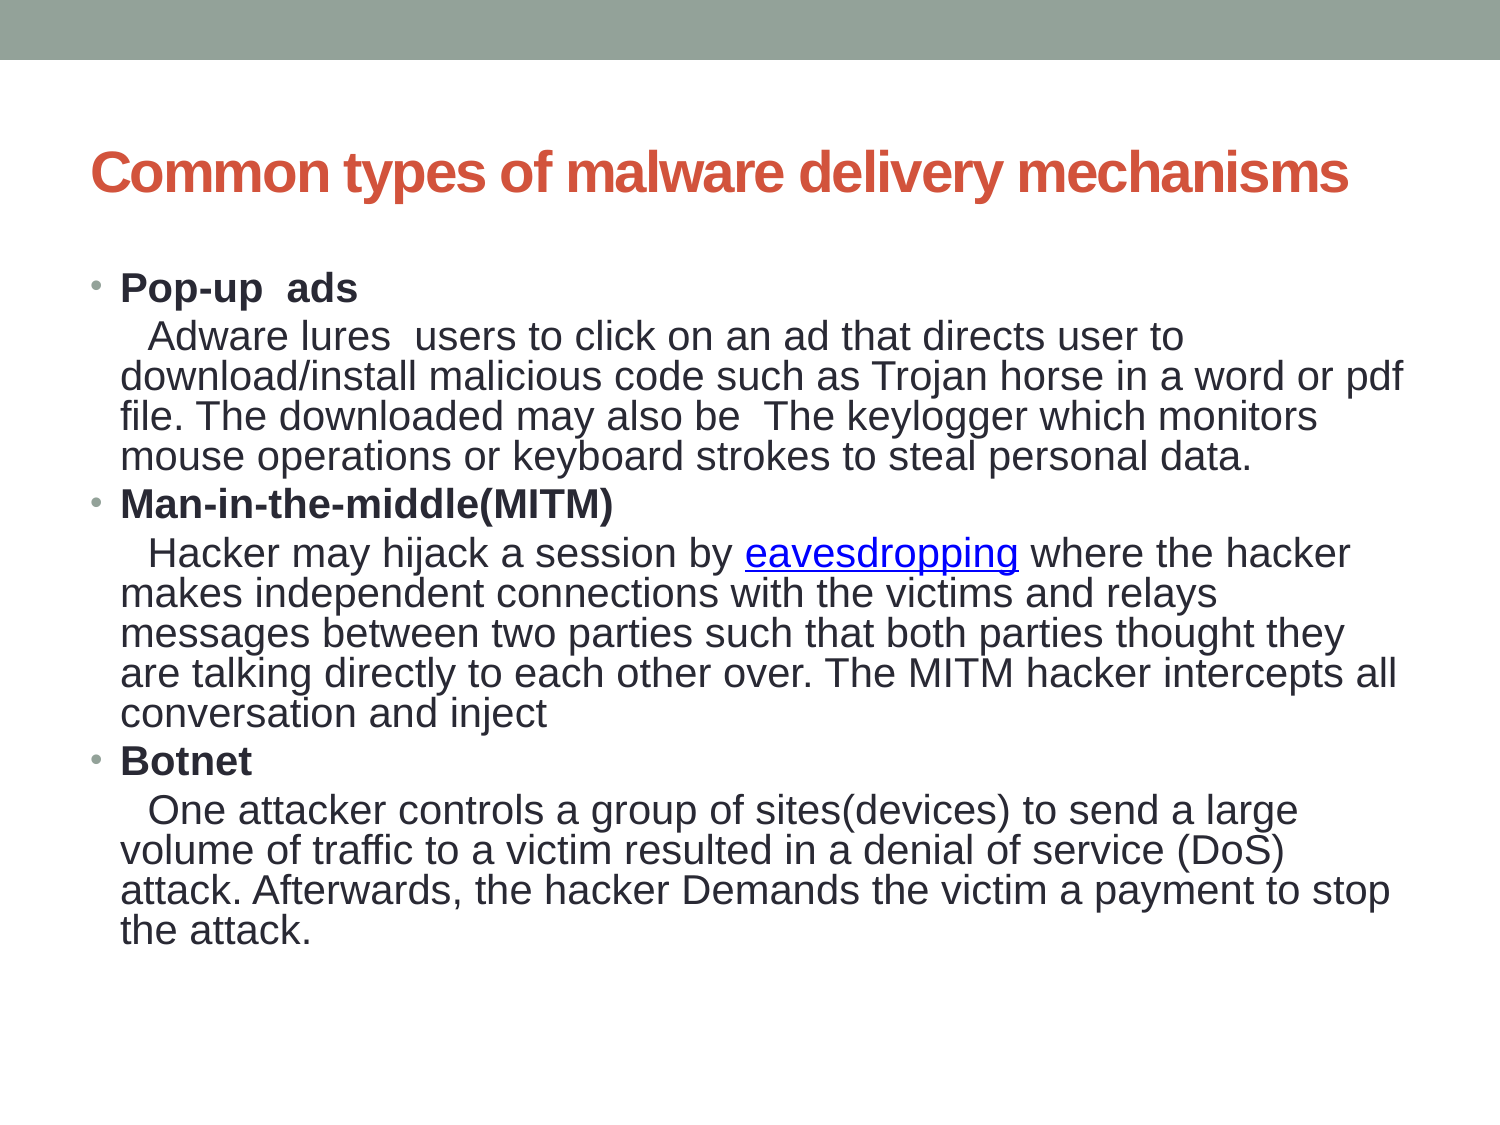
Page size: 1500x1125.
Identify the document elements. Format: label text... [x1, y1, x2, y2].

list Pop-up ads Adware lures users to click on an ad that directs user to download/install malicious code such as Trojan horse in a word or pdf file. The downloaded may also be The keylogger which monitors mouse operations or keyboard strokes to steal personal data. Man-in-the-middle(MITM) Hacker may hijack a session by eavesdropping where the hacker makes independent connections with the victims and relays messages between two parties such that both parties thought they are talking directly to each other over. The MITM hacker intercepts all conversation and inject Botnet One attacker controls a group of sites(devices) to send a large volume of traffic to a victim resulted in a denial of service (DoS) attack. Afterwards, the hacker Demands the victim a payment to stop the attack. [75, 262, 1425, 1063]
title Common types of malware delivery mechanisms [75, 87, 1425, 250]
